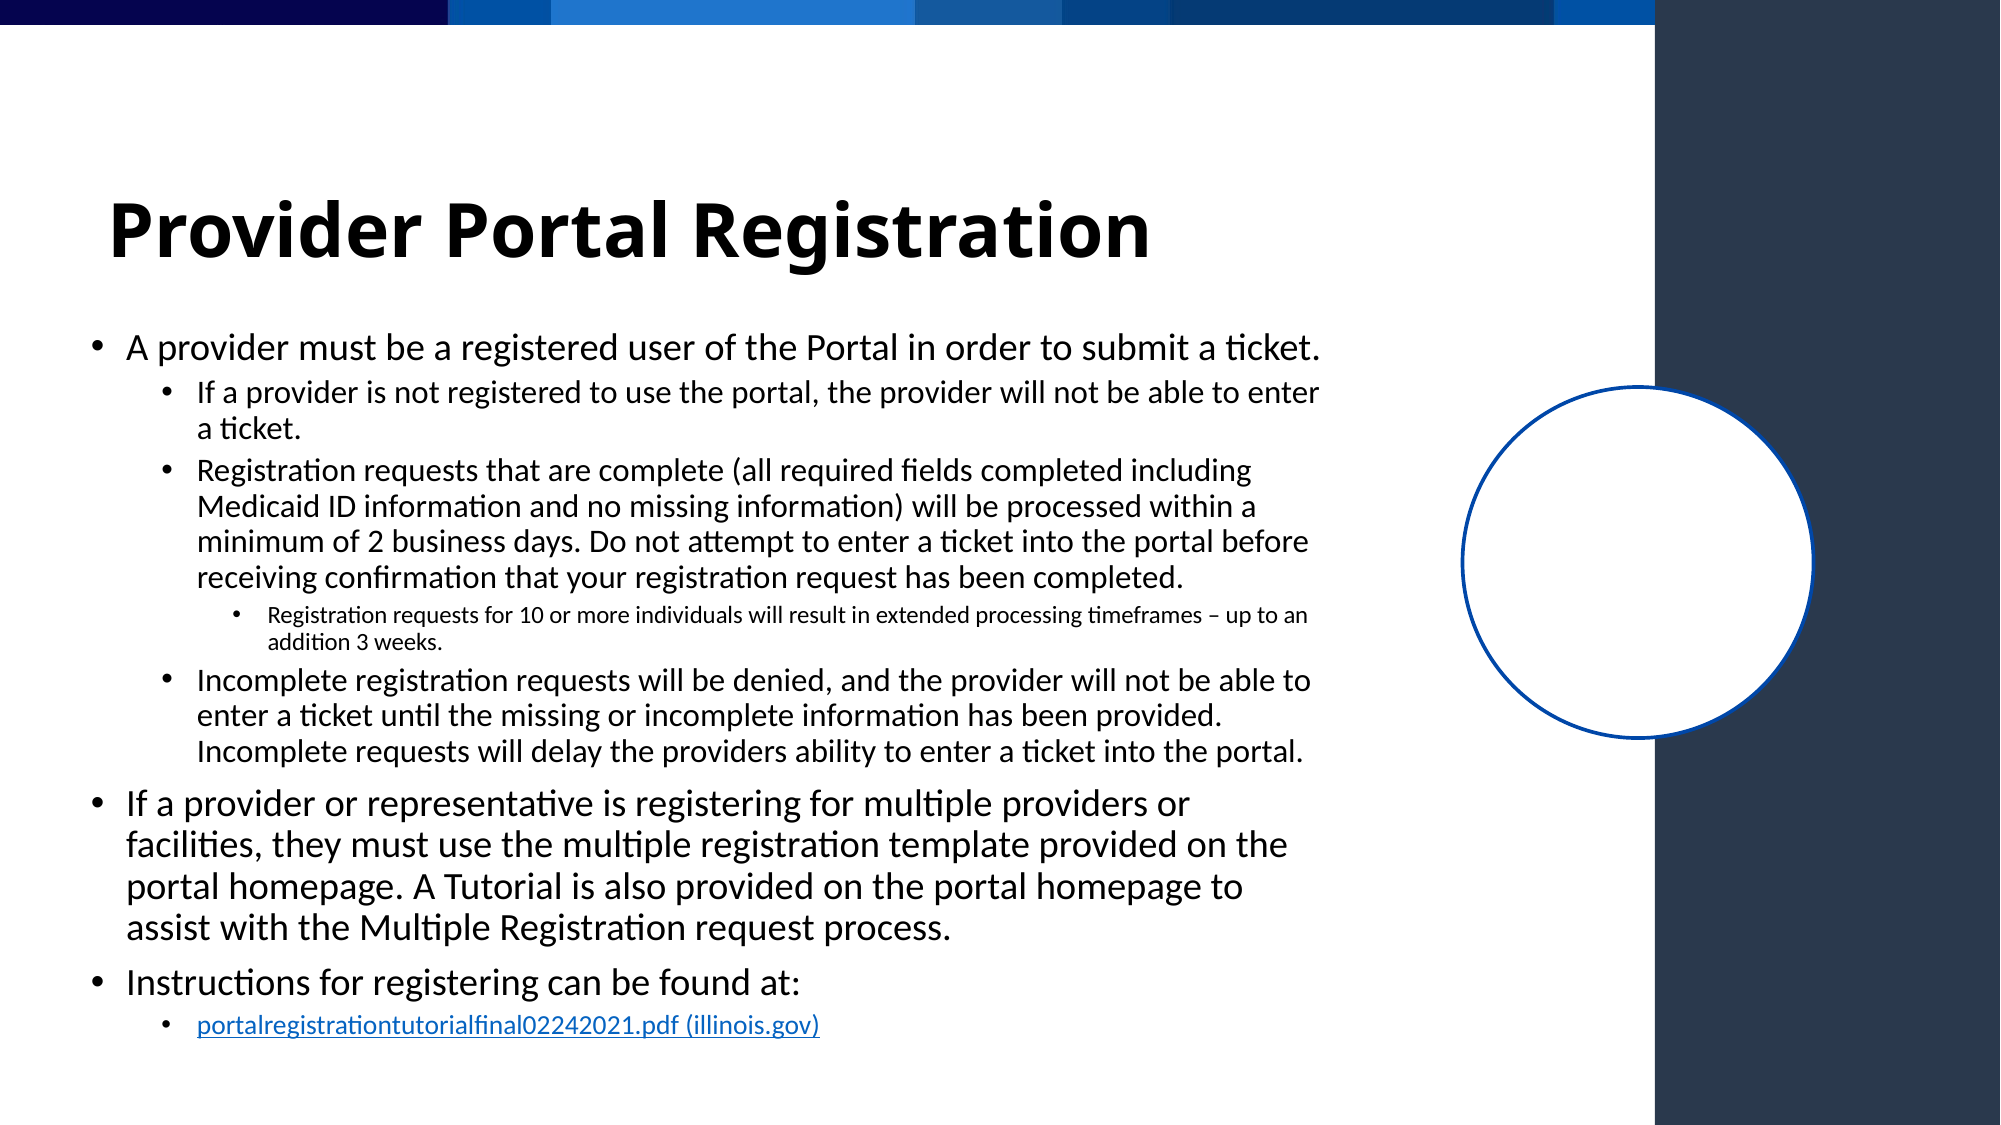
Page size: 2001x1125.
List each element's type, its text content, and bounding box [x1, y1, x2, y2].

list A provider must be a registered user of the Portal in order to submit a ticket. If a provider is not registered to use the portal, the provider will not be able to enter a ticket. Registration requests that are complete (all required fields completed including Medicaid ID information and no missing information) will be processed within a minimum of 2 business days. Do not attempt to enter a ticket into the portal before receiving confirmation that your registration request has been completed. Registration requests for 10 or more individuals will result in extended processing timeframes – up to an addition 3 weeks. Incomplete registration requests will be denied, and the provider will not be able to enter a ticket until the missing or incomplete information has been provided. Incomplete requests will delay the providers ability to enter a ticket into the portal. If a provider or representative is registering for multiple providers or facilities, they must use the multiple registration template provided on the portal homepage. A Tutorial is also provided on the portal homepage to assist with the Multiple Registration request process. Instructions for registering can be found at: portalregistrationtutorialfinal02242021.pdf (illinois.gov) [75, 319, 1348, 1106]
text_box [0, 0, 1655, 25]
title Provider Portal Registration [93, 124, 1320, 319]
text_box [1654, 0, 2000, 1125]
text_box [1461, 385, 1815, 740]
